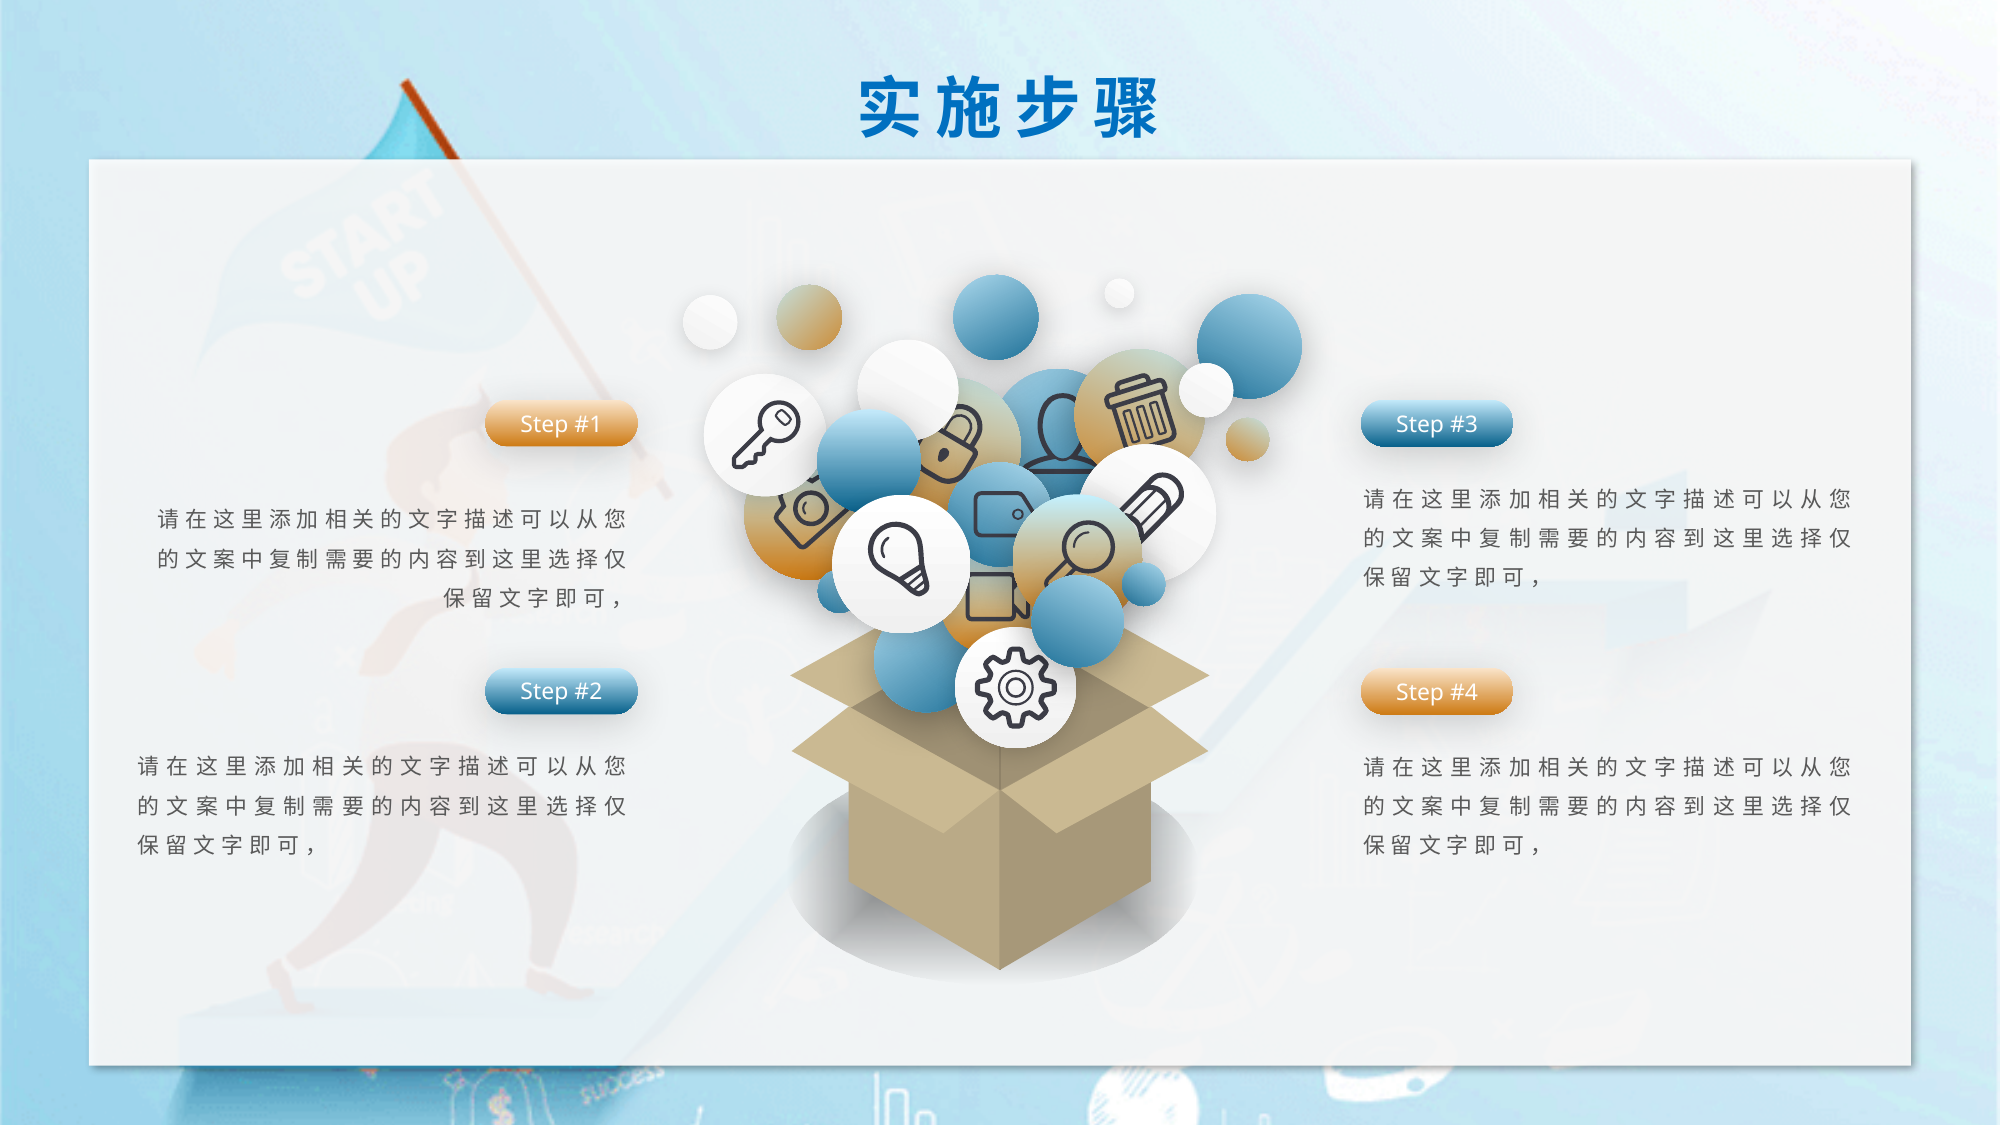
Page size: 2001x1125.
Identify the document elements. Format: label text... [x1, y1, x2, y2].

picture [0, 0, 2000, 1125]
text_box Step #2 [484, 666, 639, 716]
text_box 请在这里添加相关的文字描述可以从您的文案中复制需要的内容到这里选择仅保留文字即可， [1358, 468, 1863, 595]
text_box Step #4 [1360, 666, 1515, 716]
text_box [683, 274, 1302, 749]
text_box 请在这里添加相关的文字描述可以从您的文案中复制需要的内容到这里选择仅保留文字即可， [133, 735, 638, 863]
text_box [785, 749, 1210, 985]
text_box 请在这里添加相关的文字描述可以从您的文案中复制需要的内容到这里选择仅保留文字即可， [133, 488, 638, 615]
text_box Step #1 [484, 398, 639, 448]
text_box 请在这里添加相关的文字描述可以从您的文案中复制需要的内容到这里选择仅保留文字即可， [1358, 736, 1863, 863]
text_box Step #3 [1360, 398, 1515, 448]
text_box 实施步骤 [741, 60, 1276, 152]
